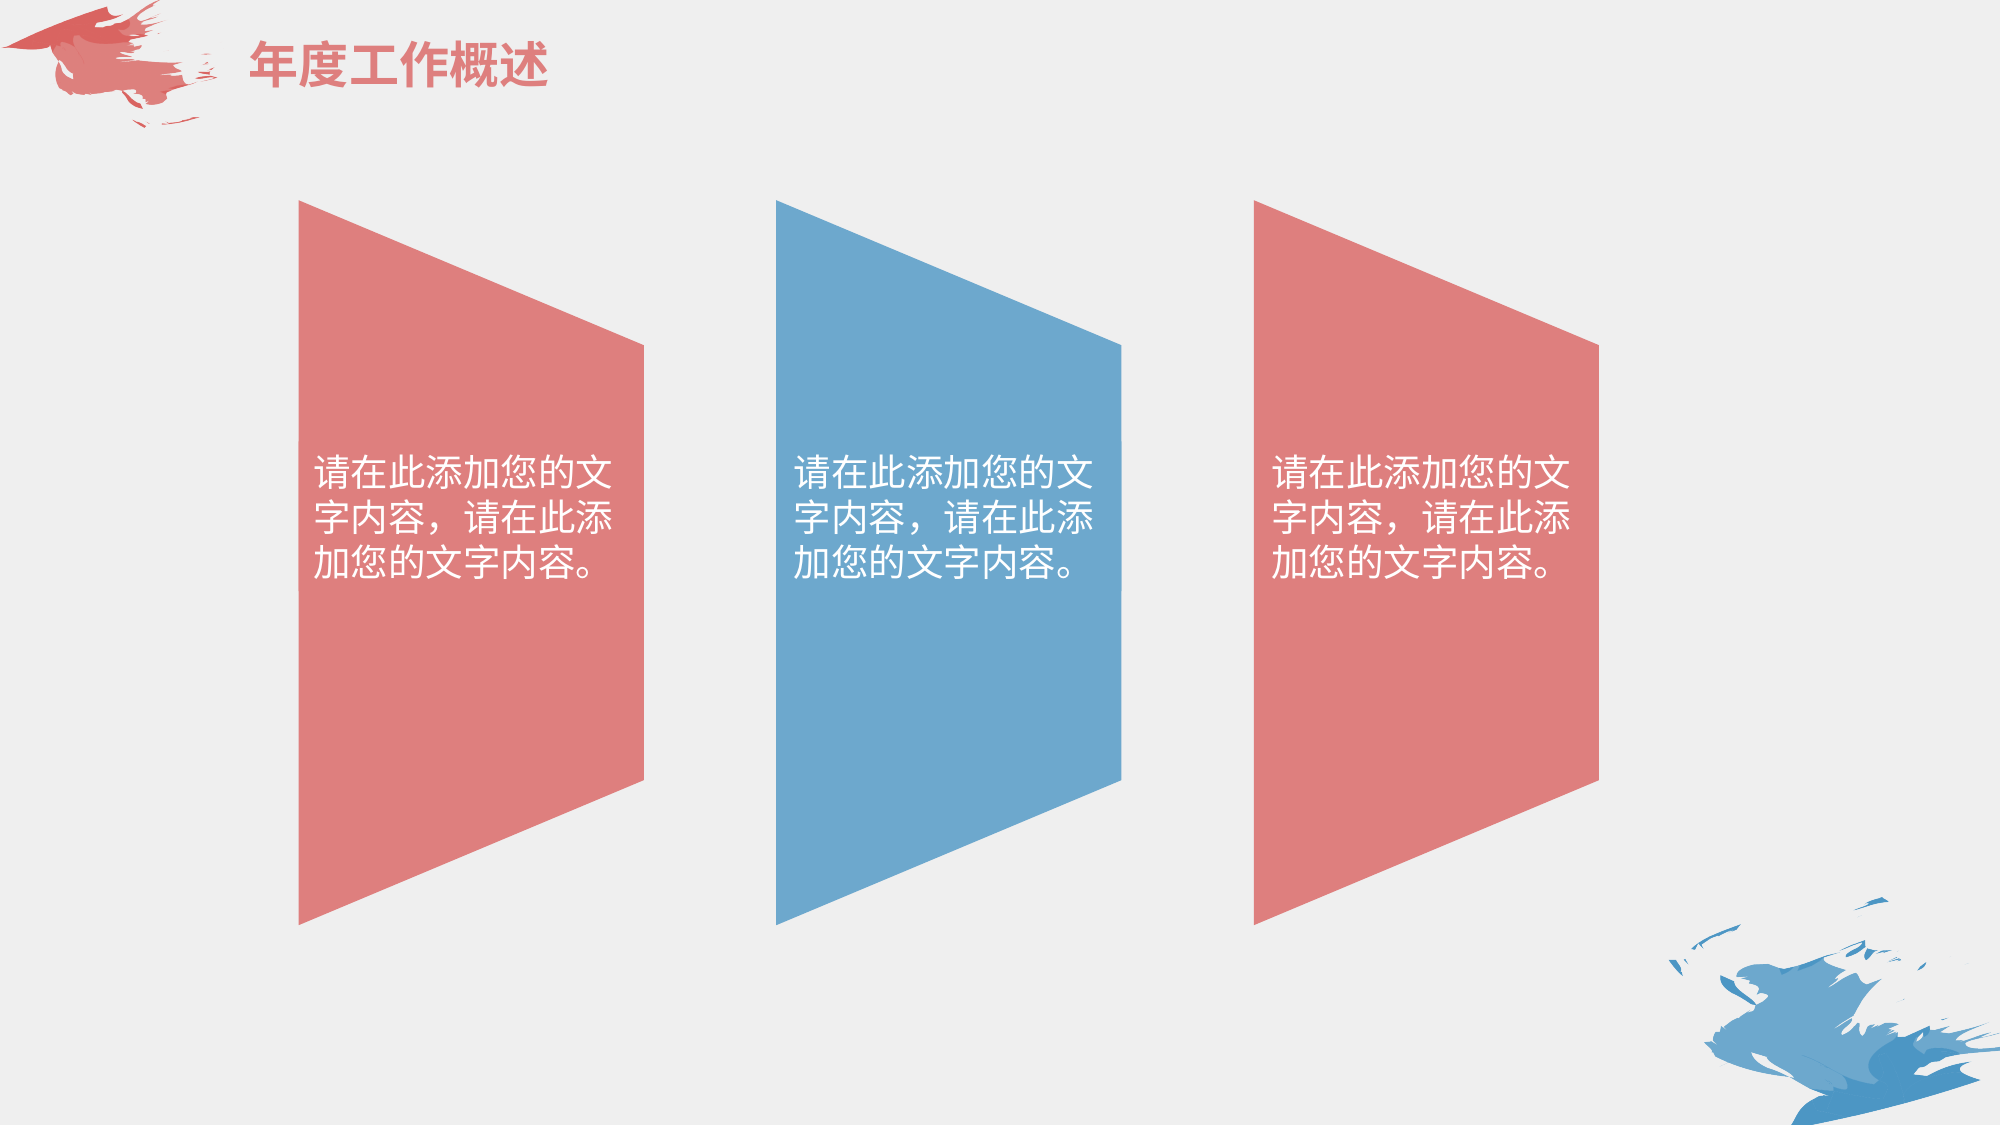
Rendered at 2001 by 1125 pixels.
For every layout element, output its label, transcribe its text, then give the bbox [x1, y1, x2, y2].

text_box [776, 200, 1122, 926]
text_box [298, 200, 644, 926]
picture [0, 0, 224, 128]
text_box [1253, 200, 1599, 926]
picture [1668, 897, 2000, 1125]
text_box 年度工作概述 [234, 25, 564, 101]
